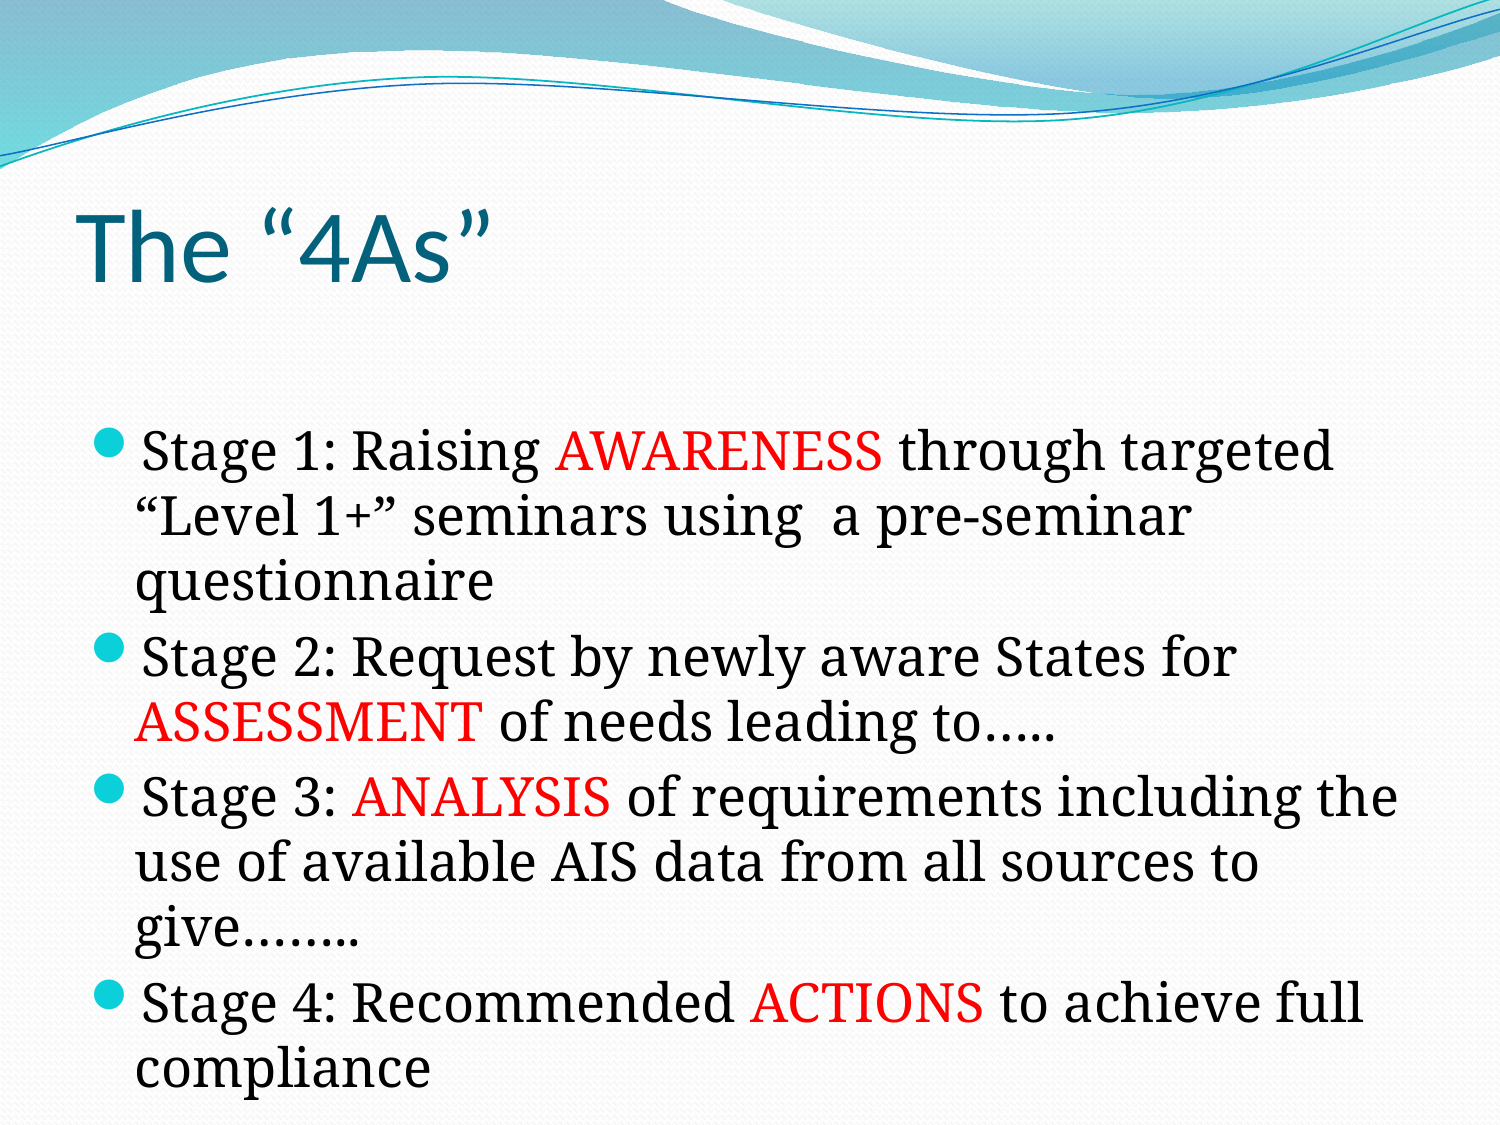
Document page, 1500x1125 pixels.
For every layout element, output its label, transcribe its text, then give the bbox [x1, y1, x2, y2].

list Stage 1: Raising AWARENESS through targeted “Level 1+” seminars using a pre-seminar questionnaire Stage 2: Request by newly aware States for ASSESSMENT of needs leading to….. Stage 3: ANALYSIS of requirements including the use of available AIS data from all sources to give…….. Stage 4: Recommended ACTIONS to achieve full compliance [75, 408, 1425, 988]
title The “4As” [75, 115, 1425, 303]
